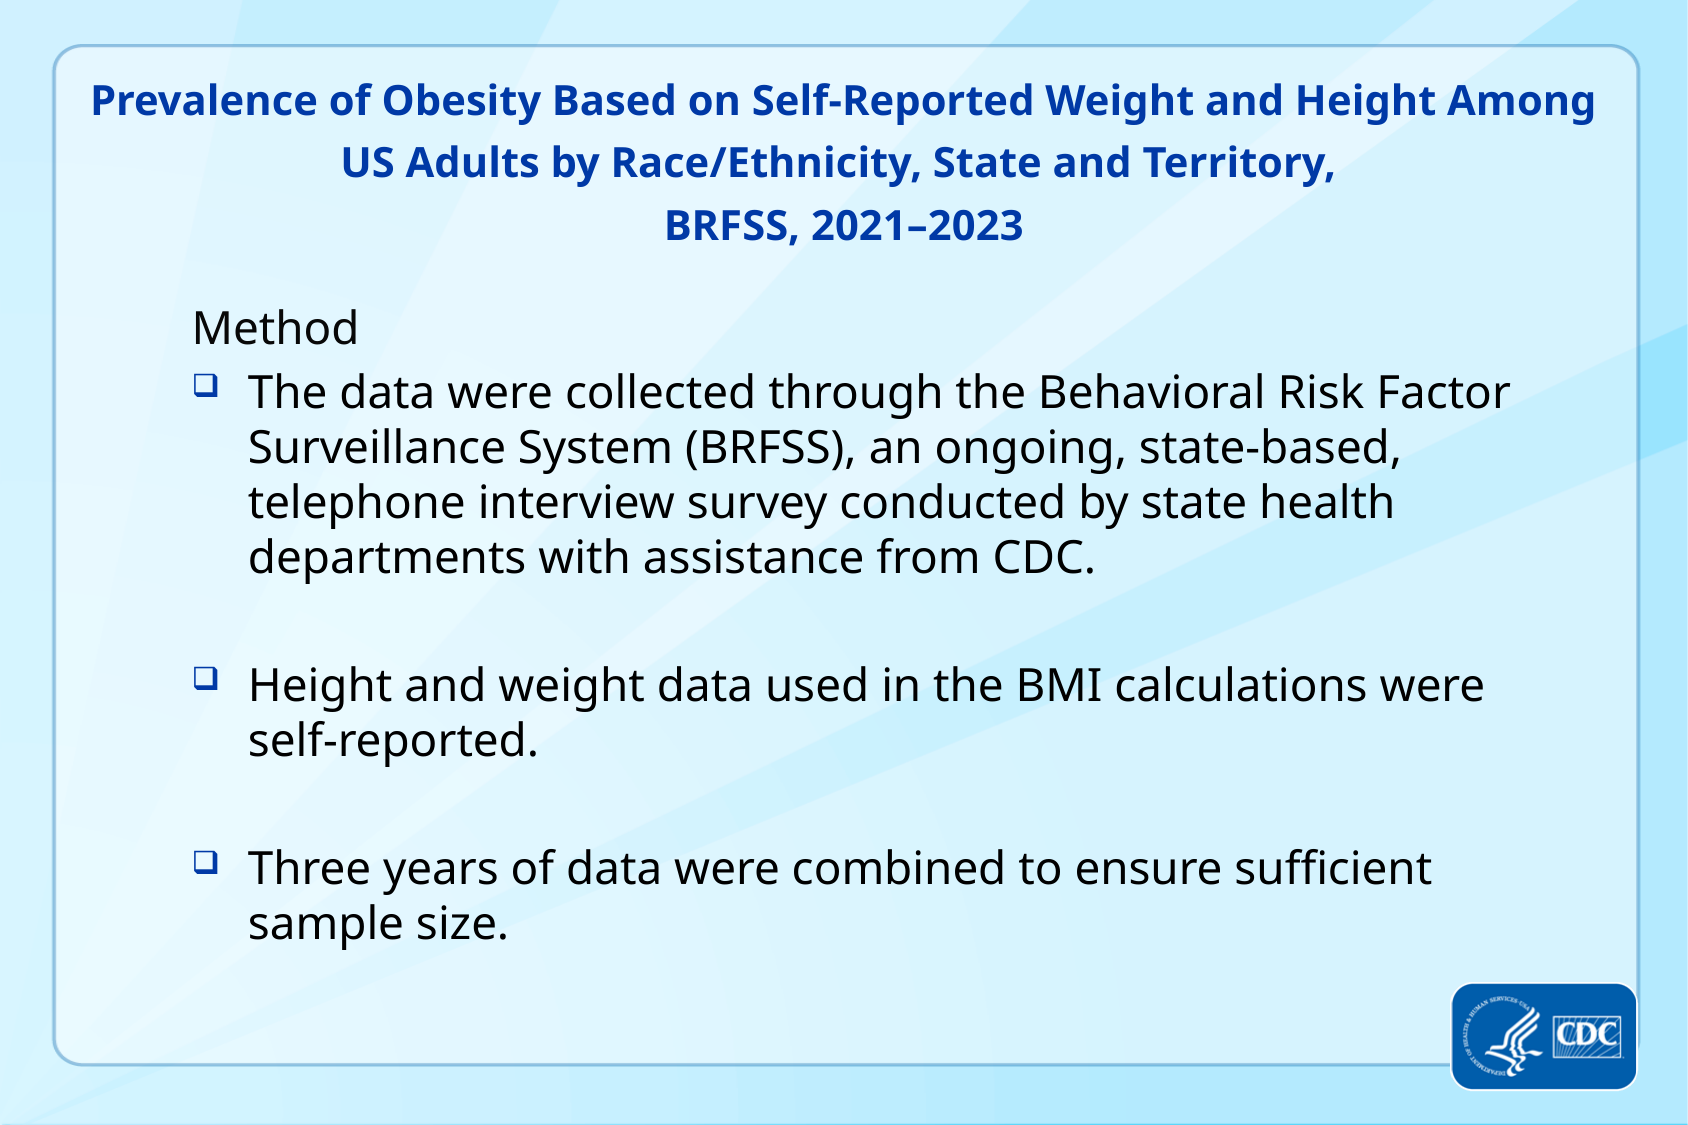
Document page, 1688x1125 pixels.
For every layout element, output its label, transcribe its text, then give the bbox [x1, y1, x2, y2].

list Method The data were collected through the Behavioral Risk Factor Surveillance System (BRFSS), an ongoing, state-based, telephone interview survey conducted by state health departments with assistance from CDC. Height and weight data used in the BMI calculations were self-reported. Three years of data were combined to ensure sufficient sample size. [176, 291, 1568, 948]
picture [0, 0, 1688, 1125]
title Prevalence of Obesity Based on Self-Reported Weight and Height Among US Adults by Race/Ethnicity, State and Territory, BRFSS, 2021–2023 [61, 45, 1626, 256]
